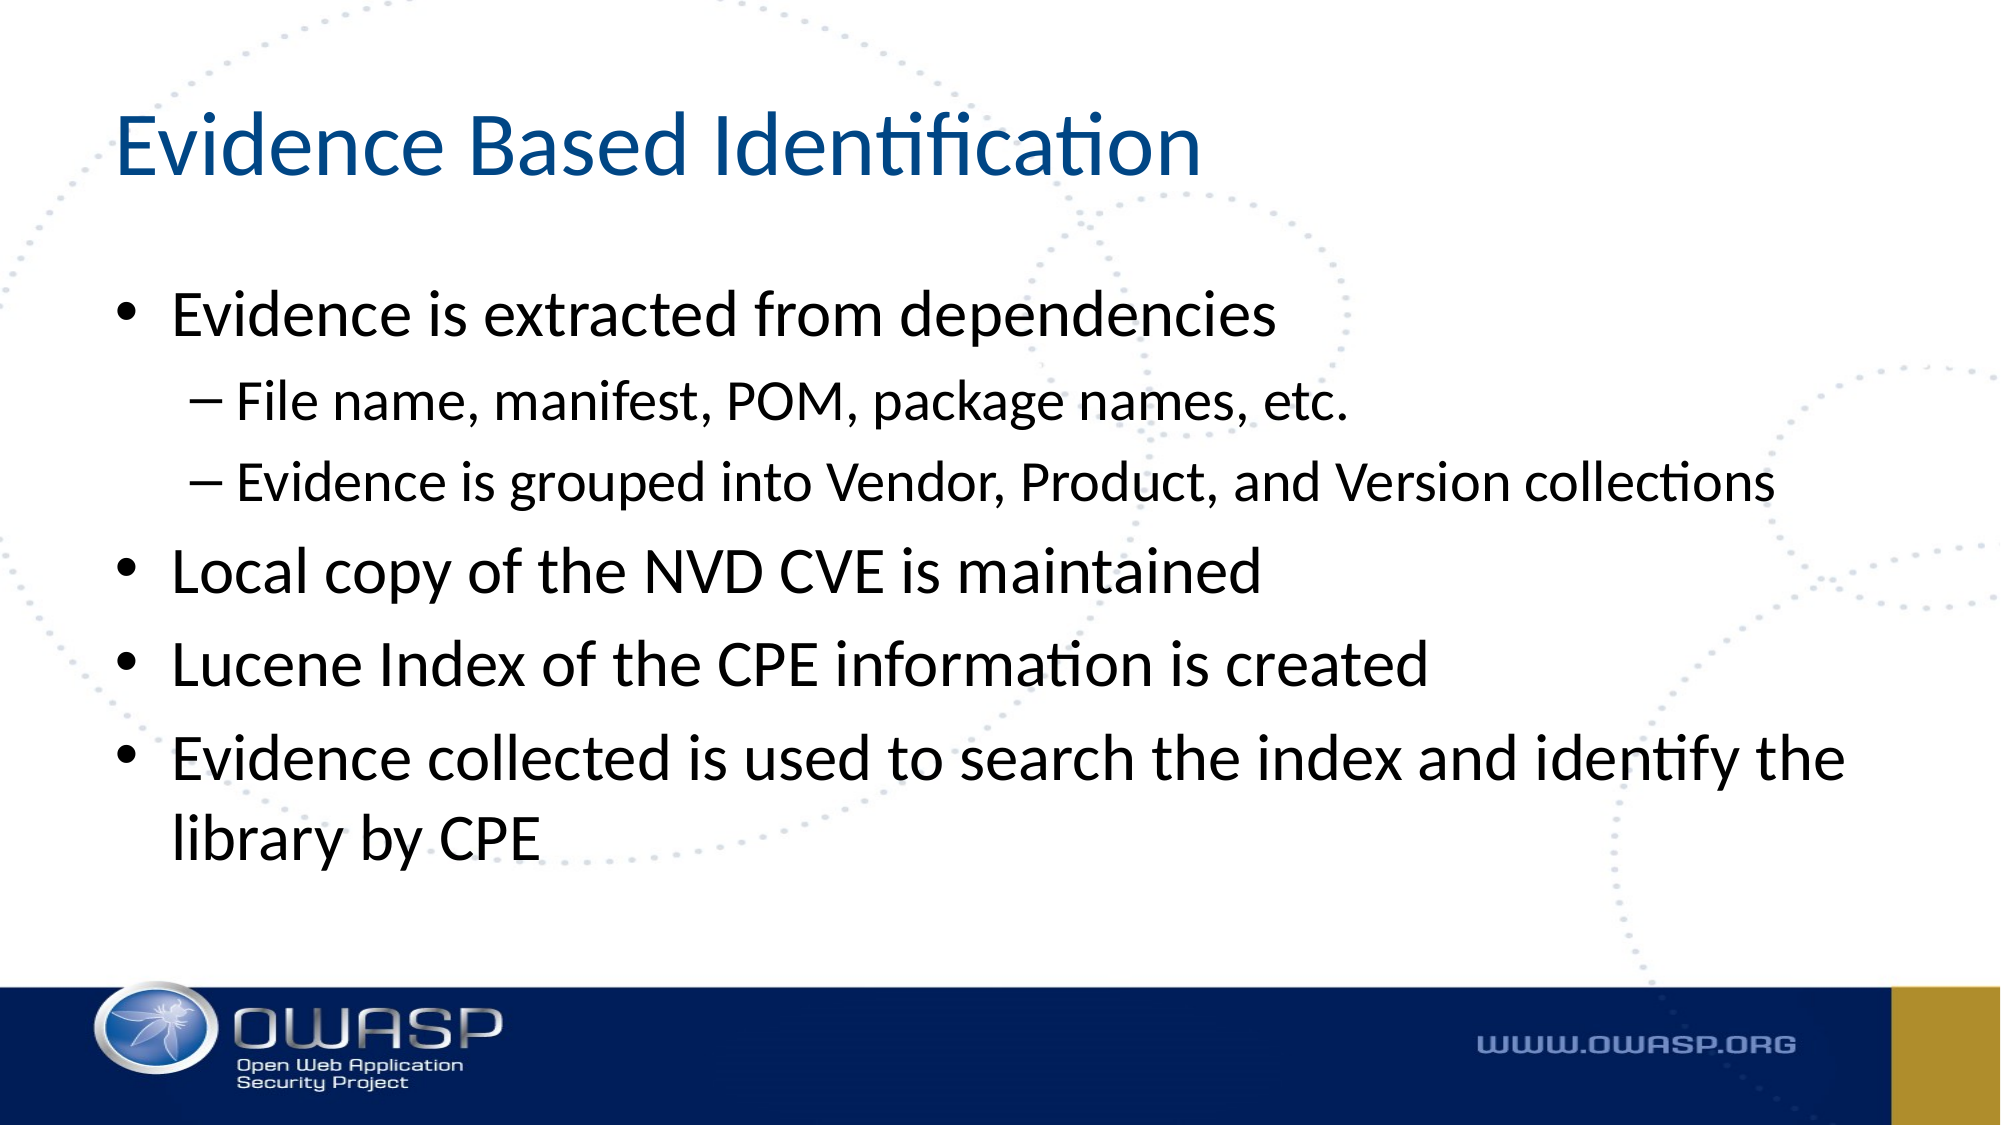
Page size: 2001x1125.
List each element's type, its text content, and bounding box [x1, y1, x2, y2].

title Evidence Based Identification [99, 45, 1900, 233]
picture [0, 0, 2001, 1125]
list Evidence is extracted from dependencies File name, manifest, POM, package names, etc. Evidence is grouped into Vendor, Product, and Version collections Local copy of the NVD CVE is maintained Lucene Index of the CPE information is created Evidence collected is used to search the index and identify the library by CPE [99, 262, 1900, 940]
